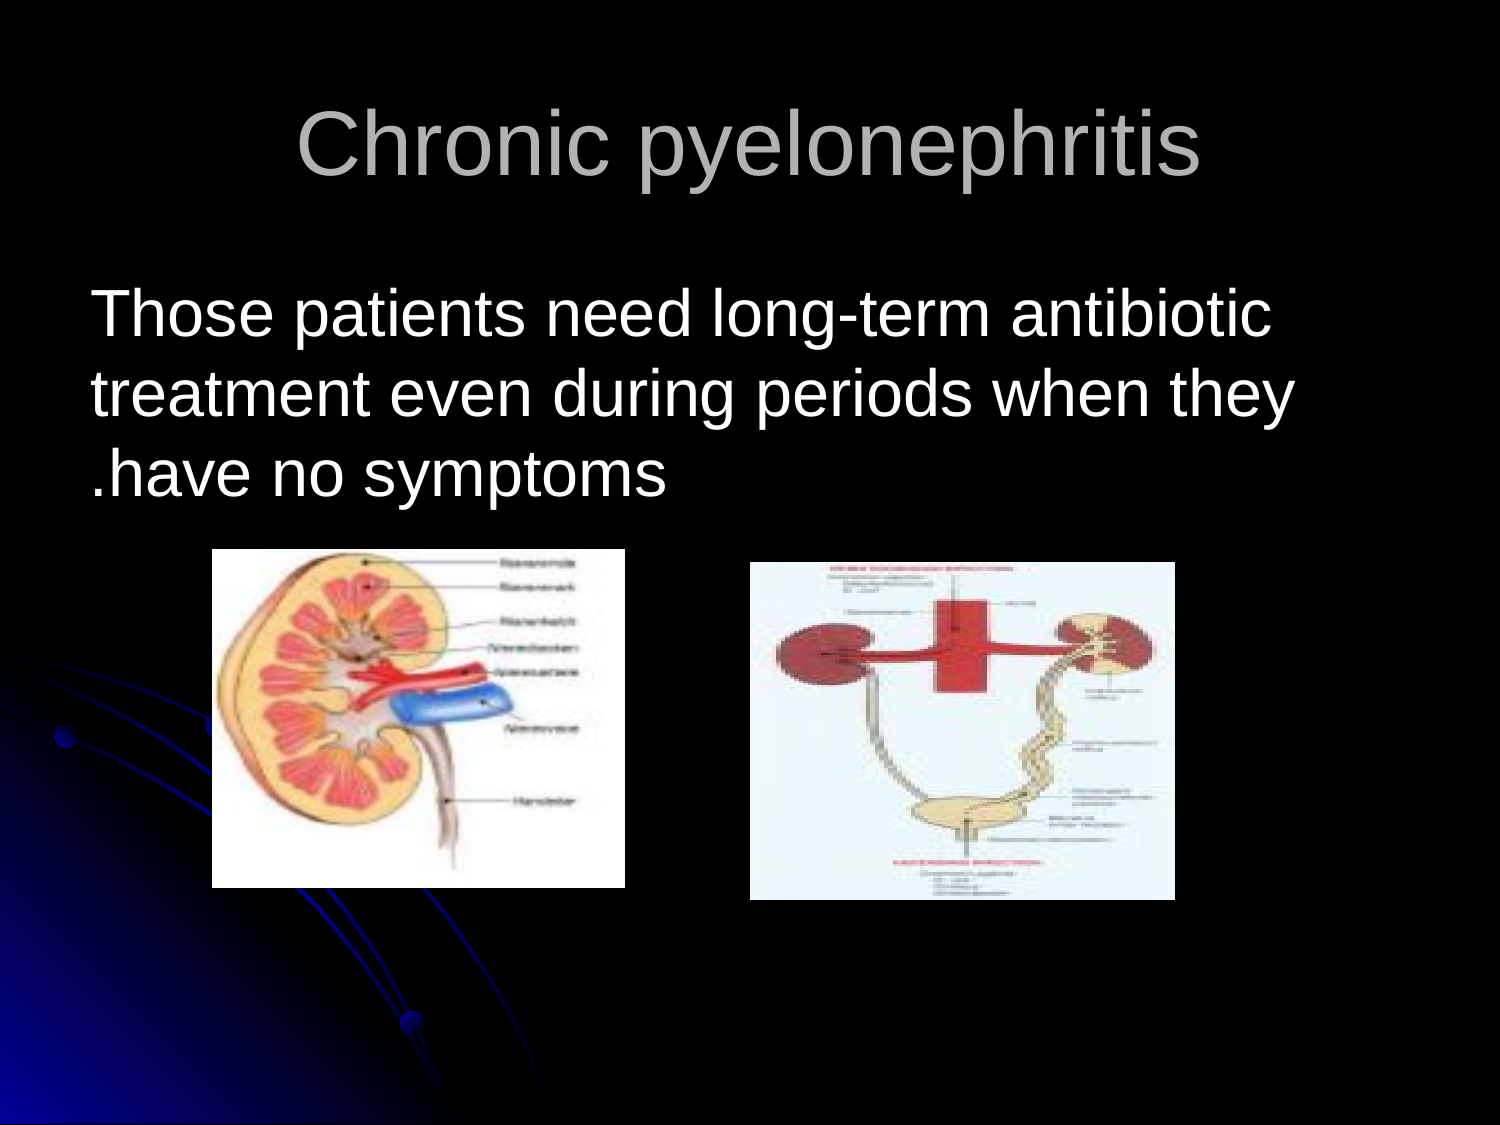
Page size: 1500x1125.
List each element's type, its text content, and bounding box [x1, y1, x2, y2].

picture [212, 549, 626, 888]
picture [749, 562, 1176, 901]
list Those patients need long-term antibiotic treatment even during periods when they have no symptoms. [74, 262, 1426, 1006]
title Chronic pyelonephritis [74, 45, 1426, 233]
